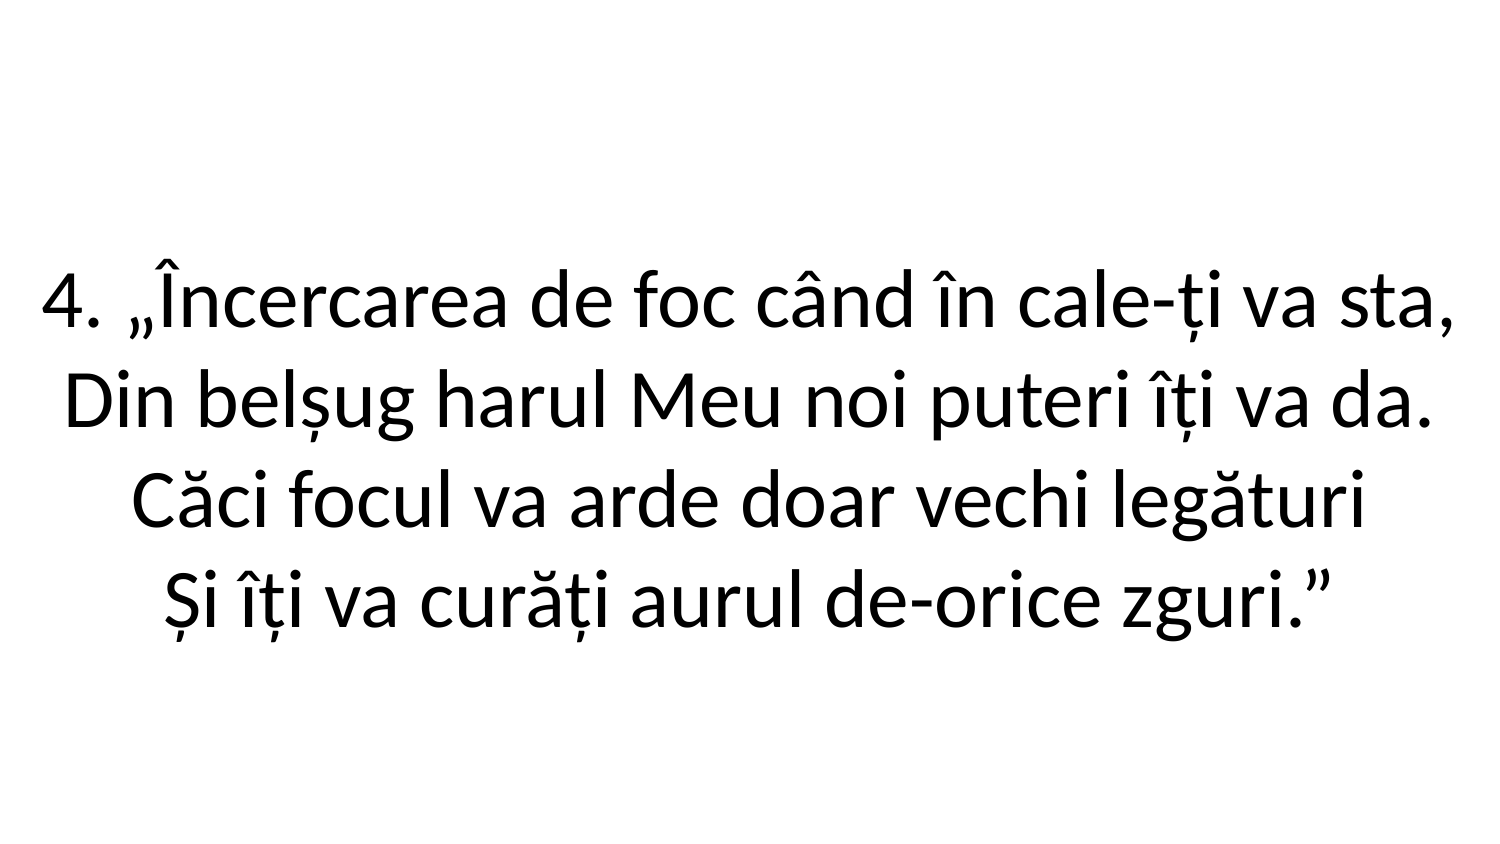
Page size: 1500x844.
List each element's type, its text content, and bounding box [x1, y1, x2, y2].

text_box 4. „Încercarea de foc când în cale-ți va sta, Din belșug harul Meu noi puteri îți va da. Căci focul va arde doar vechi legături Și îți va curăți aurul de-orice zguri.” [26, 192, 1474, 652]
